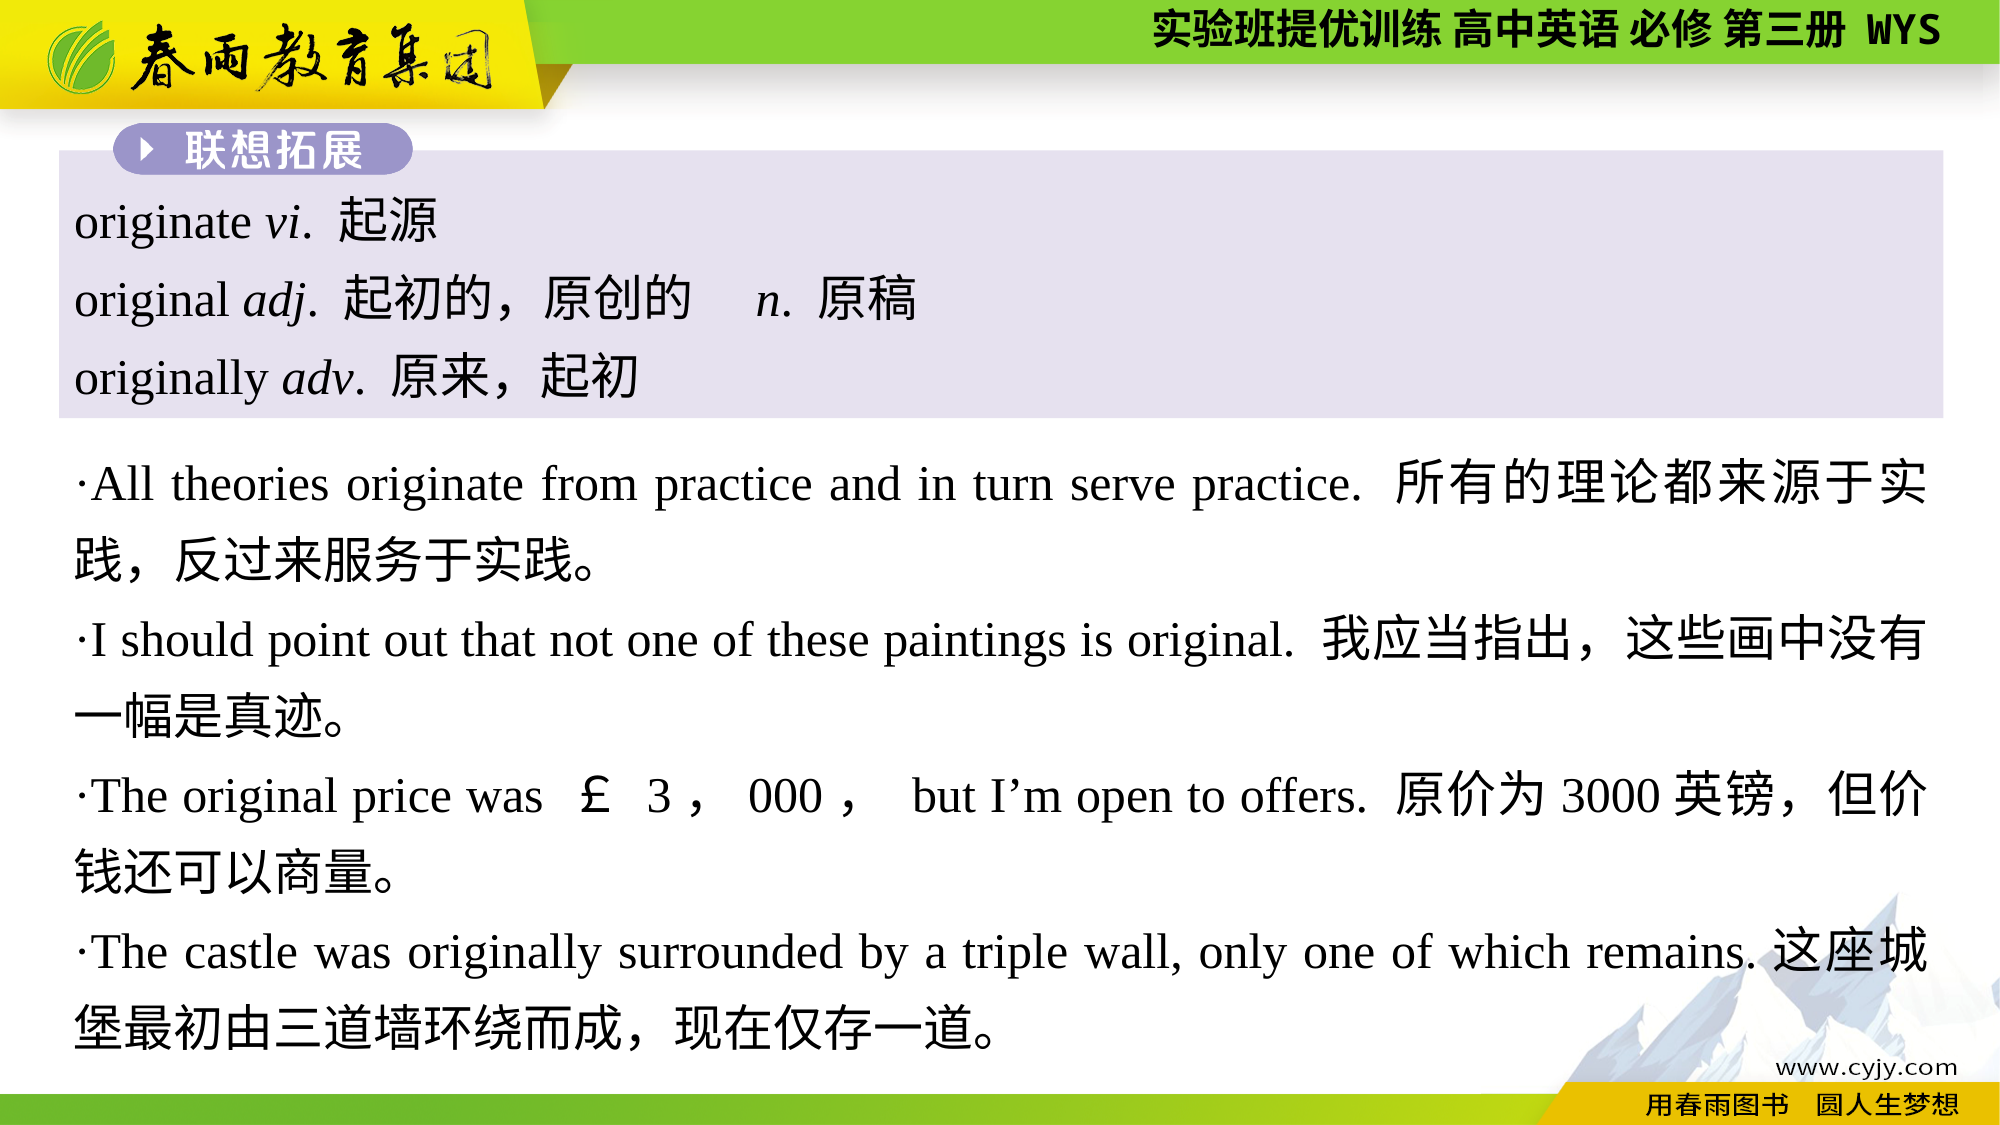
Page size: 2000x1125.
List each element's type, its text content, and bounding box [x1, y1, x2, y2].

text_box ·All theories originate from practice and in turn serve practice. 所有的理论都来源于实践，反过来服务于实践。 ·I should point out that not one of these paintings is original. 我应当指出，这些画中没有一幅是真迹。 ·The original price was ￡ 3，000， but I’m open to offers. 原价为3000英镑，但价钱还可以商量。 ·The castle was originally surrounded by a triple wall, only one of which remains.这座城堡最初由三道墙环绕而成，现在仅存一道。 [59, 425, 1944, 1064]
picture [0, 0, 2000, 1125]
list originate vi. 起源 original adj. 起初的，原创的 n. 原稿 originally adv. 原来，起初 [59, 150, 1944, 419]
